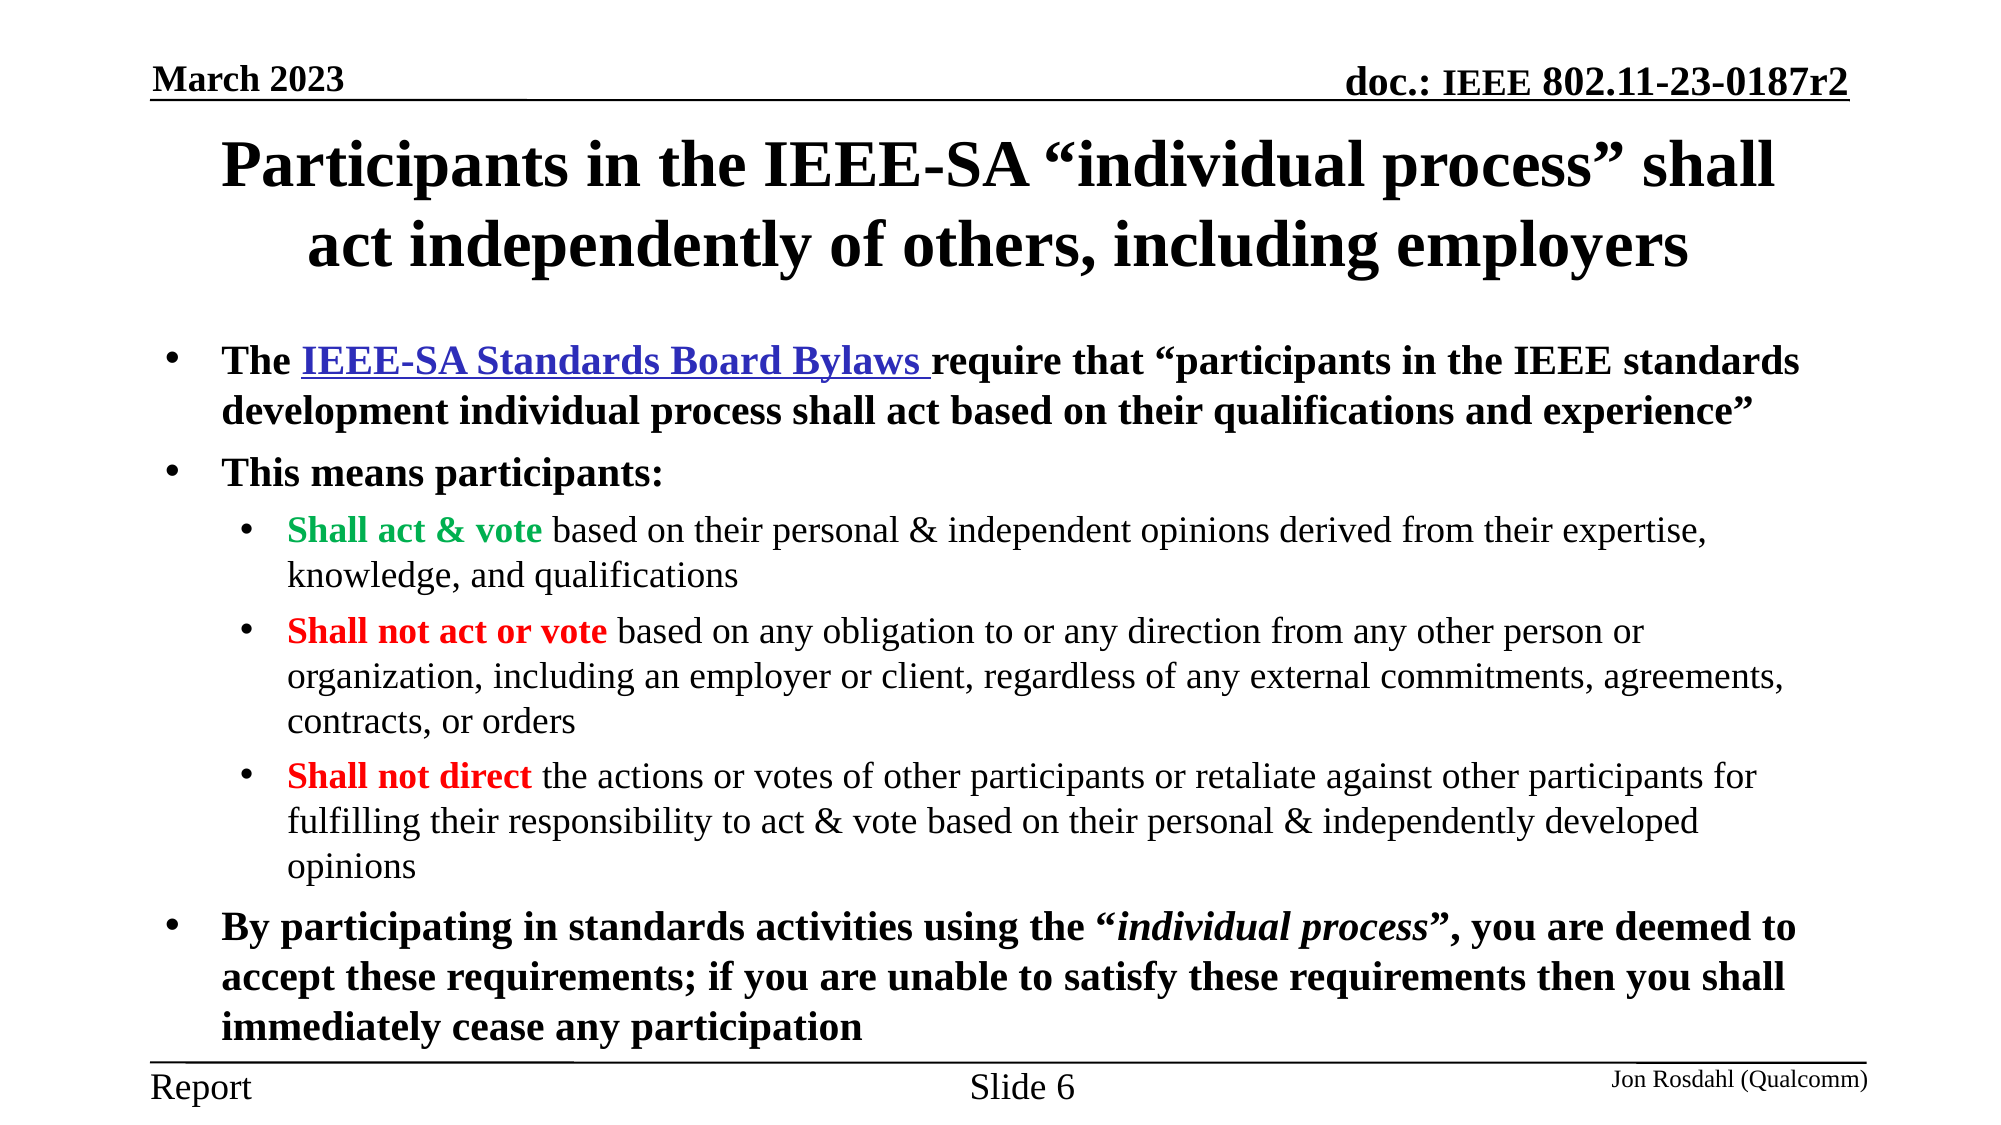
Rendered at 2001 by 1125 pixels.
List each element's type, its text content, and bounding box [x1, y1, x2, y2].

footer Jon Rosdahl (Qualcomm) [1171, 1061, 1869, 1093]
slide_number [152, 54, 563, 100]
title Participants in the IEEE-SA “individual process” shall act independently of others, including employers [149, 112, 1850, 288]
slide_number Slide 6 [950, 1061, 1095, 1125]
list The IEEE-SA Standards Board Bylaws require that “participants in the IEEE standards development individual process shall act based on their qualifications and experience” This means participants: Shall act & vote based on their personal & independent opinions derived from their expertise, knowledge, and qualifications Shall not act or vote based on any obligation to or any direction from any other person or organization, including an employer or client, regardless of any external commitments, agreements, contracts, or orders Shall not direct the actions or votes of other participants or retaliate against other participants for fulfilling their responsibility to act & vote based on their personal & independently developed opinions By participating in standards activities using the “individual process”, you are deemed to accept these requirements; if you are unable to satisfy these requirements then you shall immediately cease any participation [149, 324, 1850, 1000]
